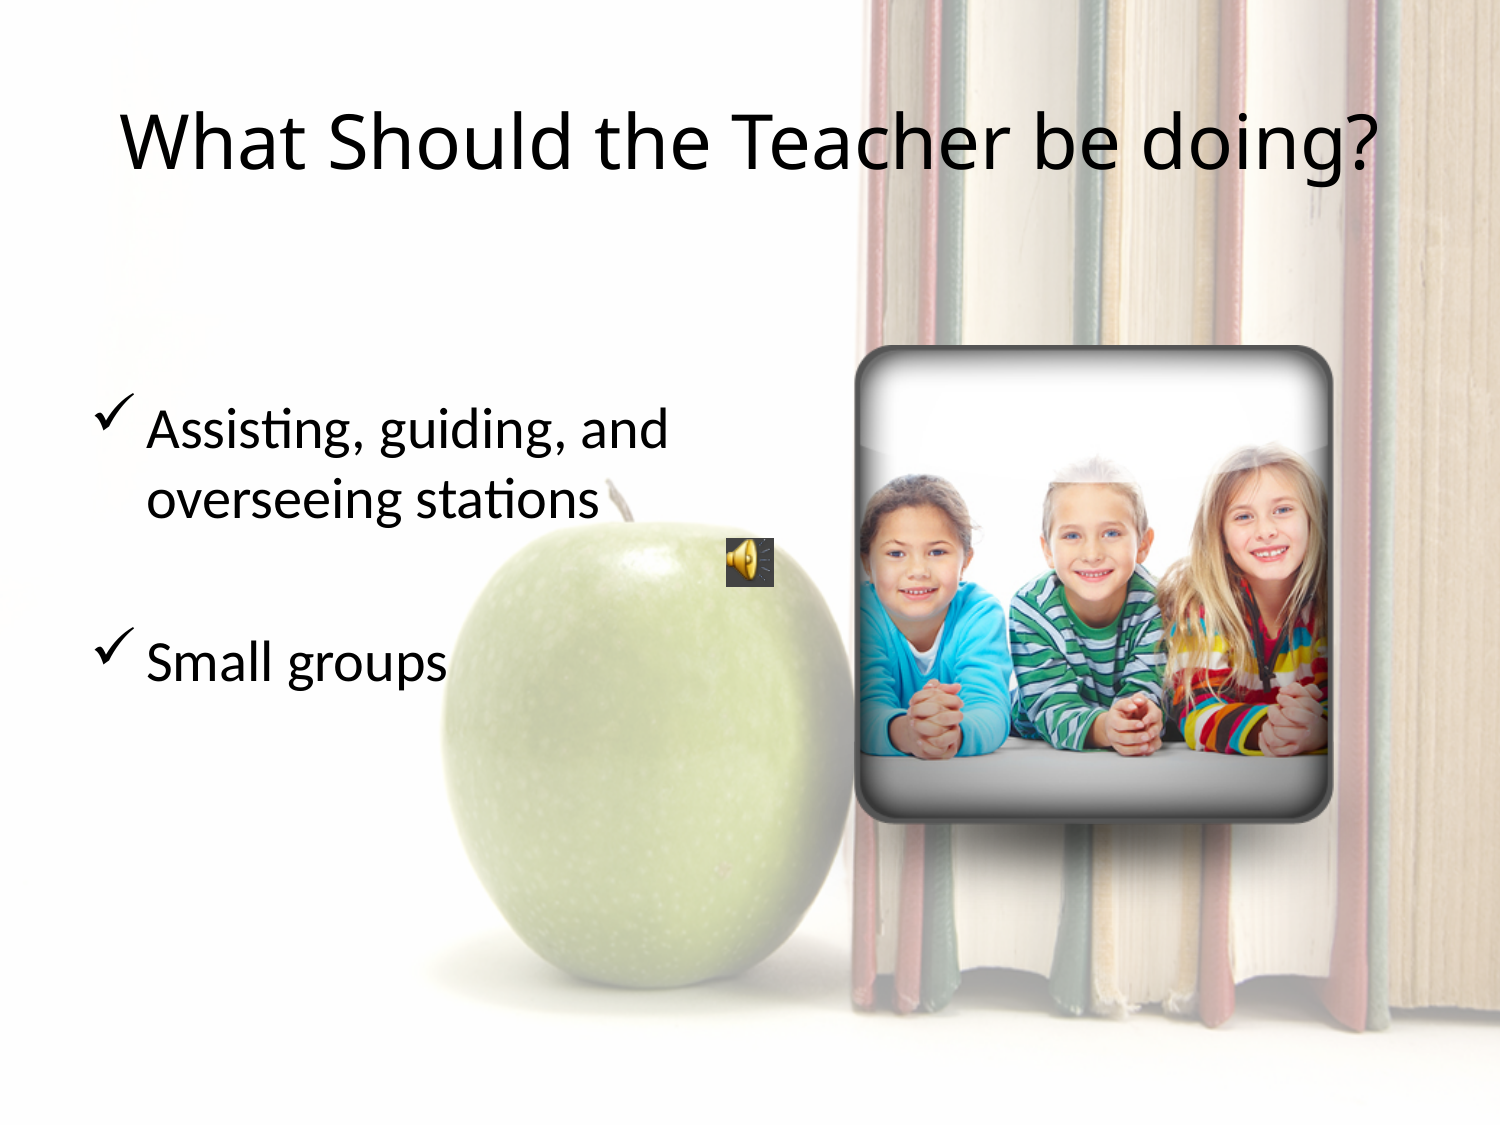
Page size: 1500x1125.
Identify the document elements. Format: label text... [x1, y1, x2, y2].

list Assisting, guiding, and overseeing stations Small groups [74, 382, 738, 826]
picture [724, 537, 776, 588]
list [762, 344, 1426, 923]
title What Should the Teacher be doing? [74, 44, 1426, 233]
